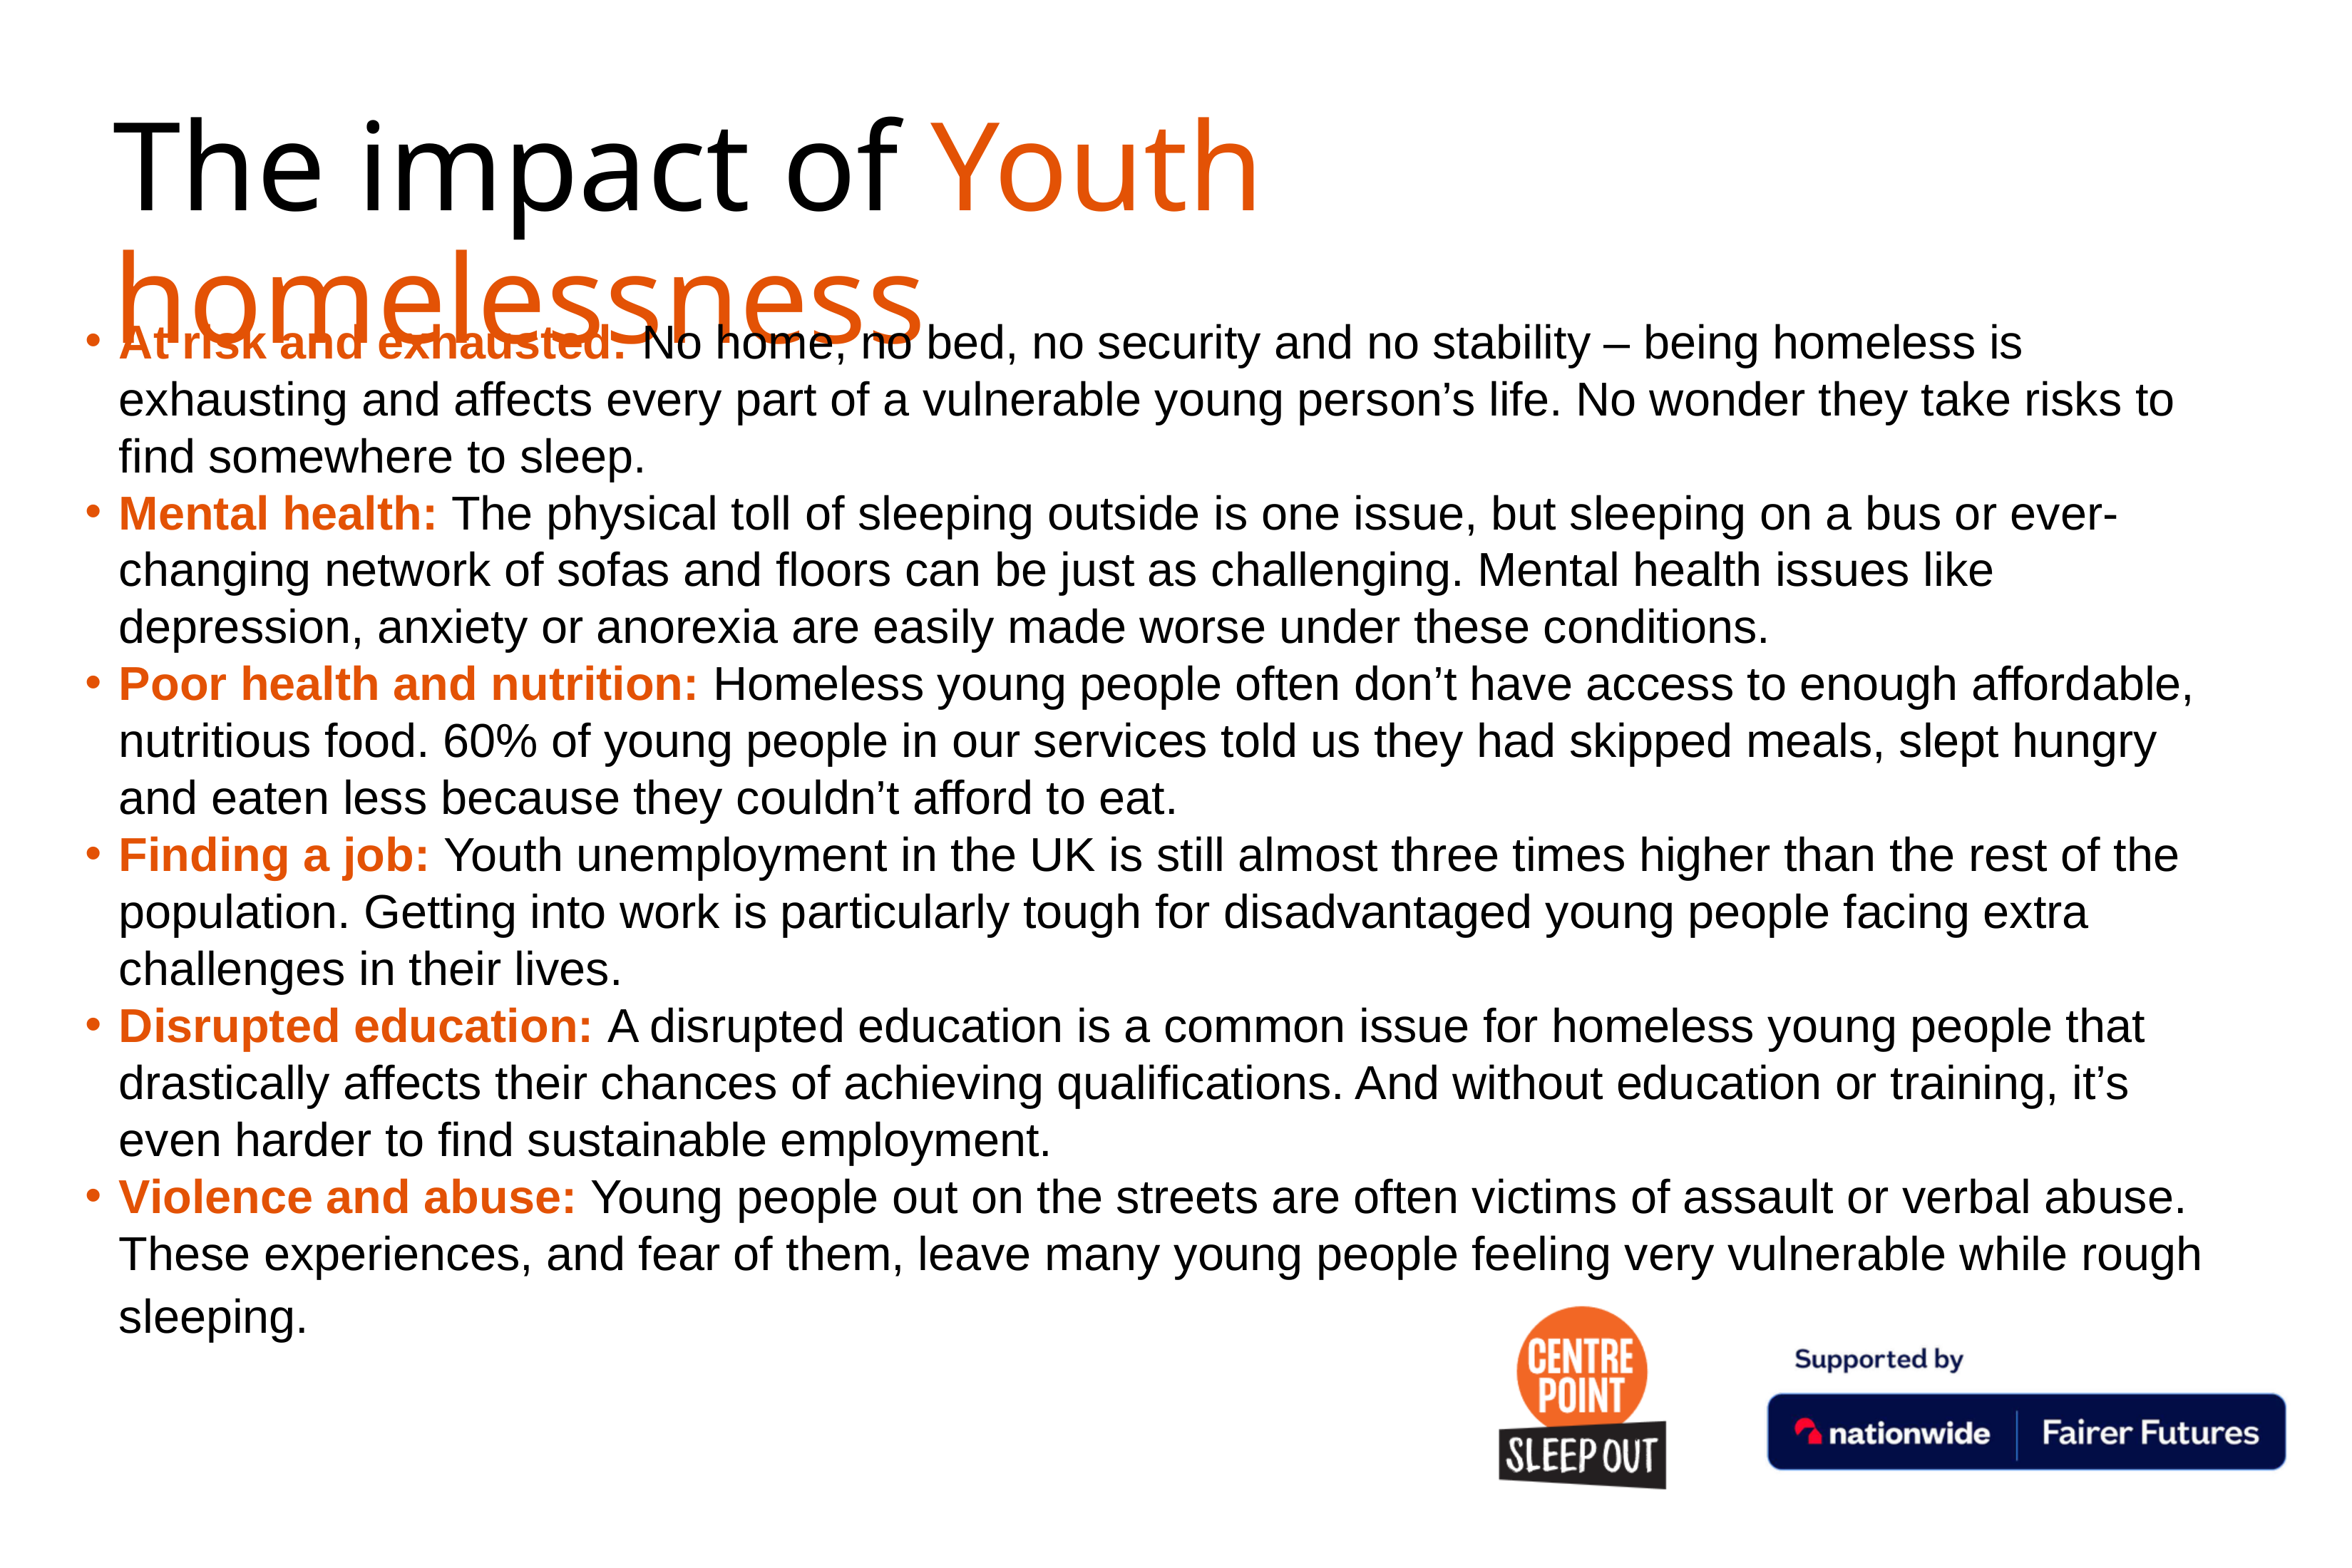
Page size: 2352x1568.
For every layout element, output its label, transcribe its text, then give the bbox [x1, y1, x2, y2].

text_box The impact of Youth homelessness [102, 99, 1772, 296]
picture [1460, 1288, 2317, 1533]
text_box At risk and exhausted: No home, no bed, no security and no stability – being homeless is exhausting and affects every part of a vulnerable young person’s life. No wonder they take risks to find somewhere to sleep. Mental health: The physical toll of sleeping outside is one issue, but sleeping on a bus or ever-changing network of sofas and floors can be just as challenging. Mental health issues like depression, anxiety or anorexia are easily made worse under these conditions. Poor health and nutrition: Homeless young people often don’t have access to enough affordable, nutritious food. 60% of young people in our services told us they had skipped meals, slept hungry and eaten less because they couldn’t afford to eat. Finding a job: Youth unemployment in the UK is still almost three times higher than the rest of the population. Getting into work is particularly tough for disadvantaged young people facing extra challenges in their lives. Disrupted education: A disrupted education is a common issue for homeless young people that drastically affects their chances of achieving qualifications. And without education or training, it’s even harder to find sustainable employment. Violence and abuse: Young people out on the streets are often victims of assault or verbal abuse. These experiences, and fear of them, leave many young people feeling very vulnerable while rough sleeping. [75, 306, 2249, 1350]
